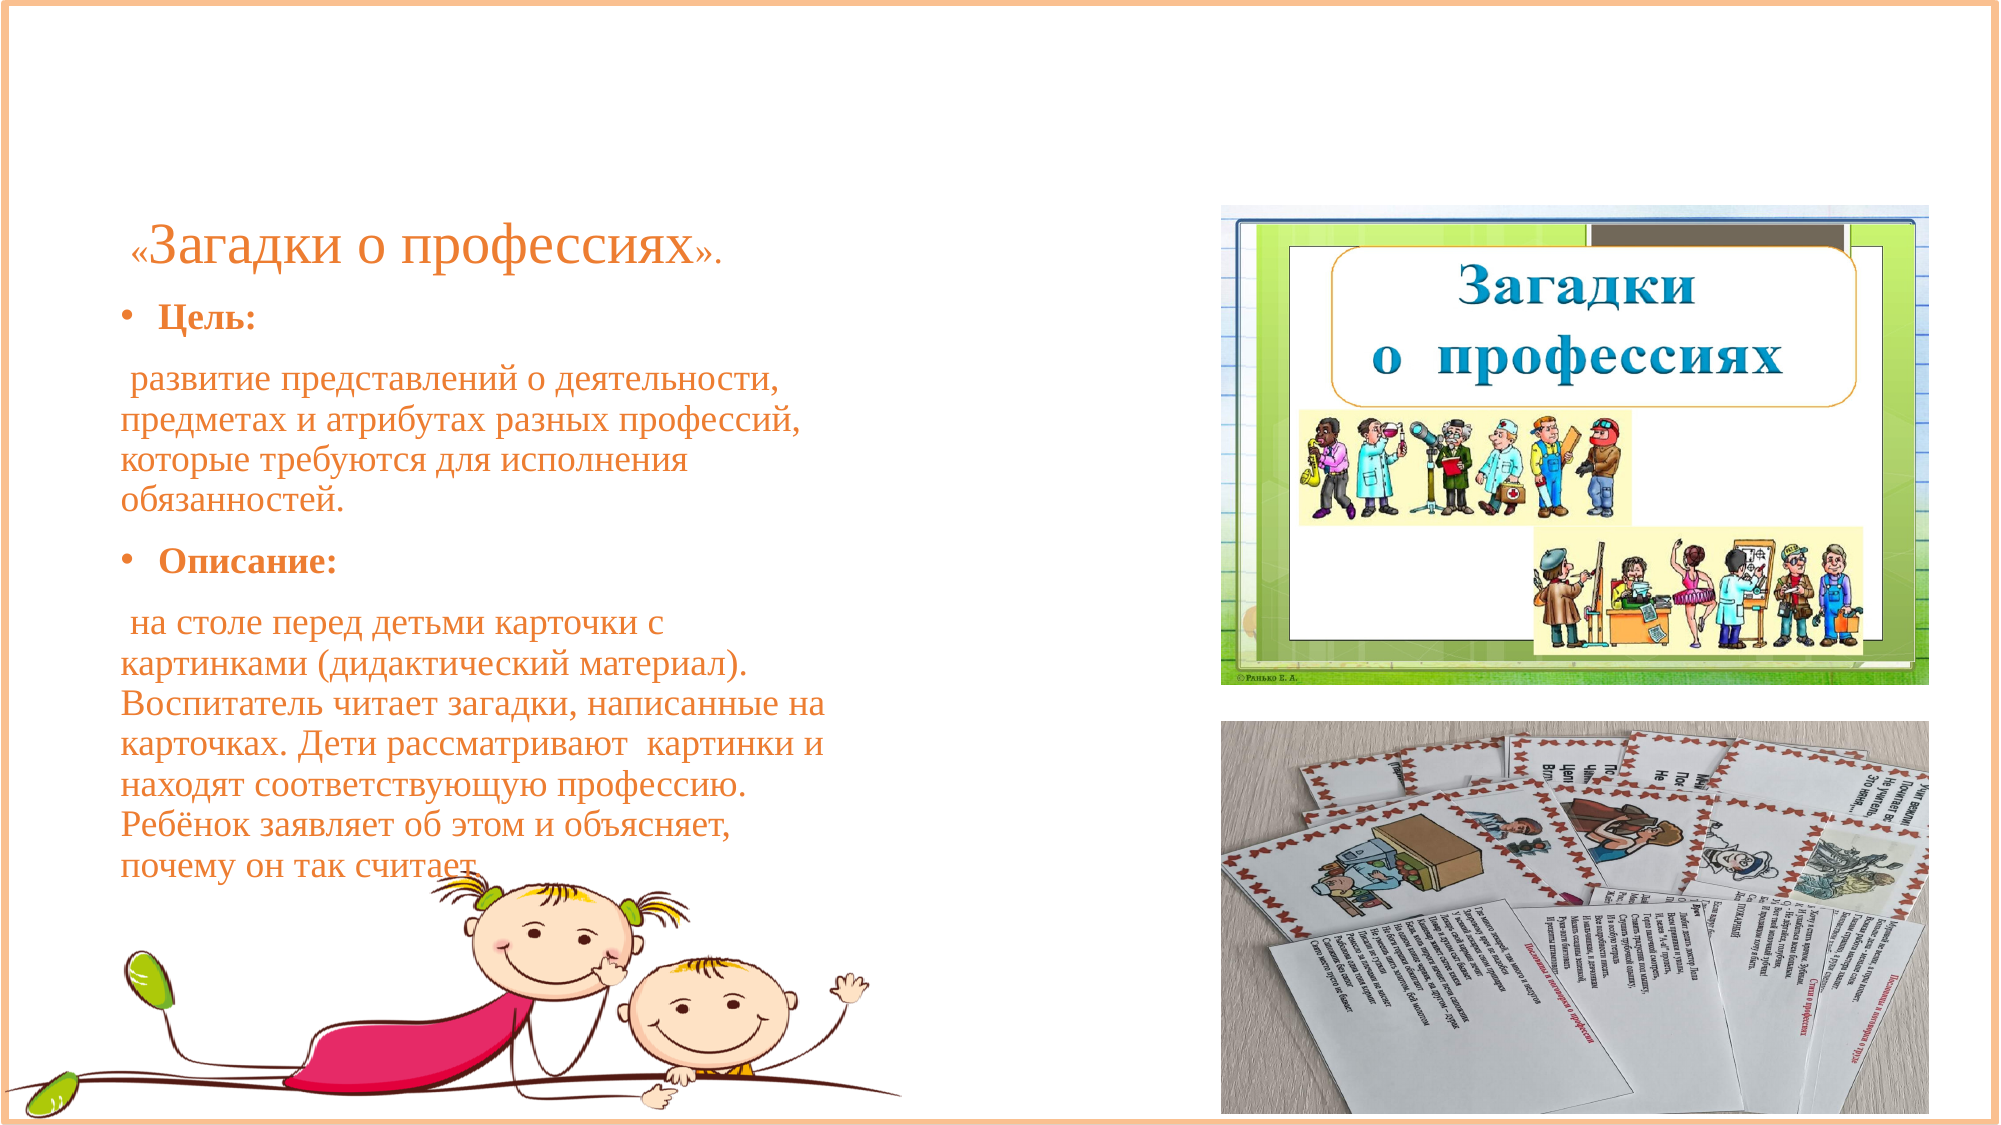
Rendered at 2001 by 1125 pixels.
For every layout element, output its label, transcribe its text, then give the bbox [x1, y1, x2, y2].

picture [0, 0, 2001, 1125]
list «Загадки о профессиях». Цель: развитие представлений о деятельности, предметах и атрибутах разных профессий, которые требуются для исполнения обязанностей. Описание: на столе перед детьми карточки с картинками (дидактический материал). Воспитатель читает загадки, написанные на карточках. Дети рассматривают картинки и находят соответствующую профессию. Ребёнок заявляет об этом и объясняет, почему он так считает. [105, 205, 858, 920]
